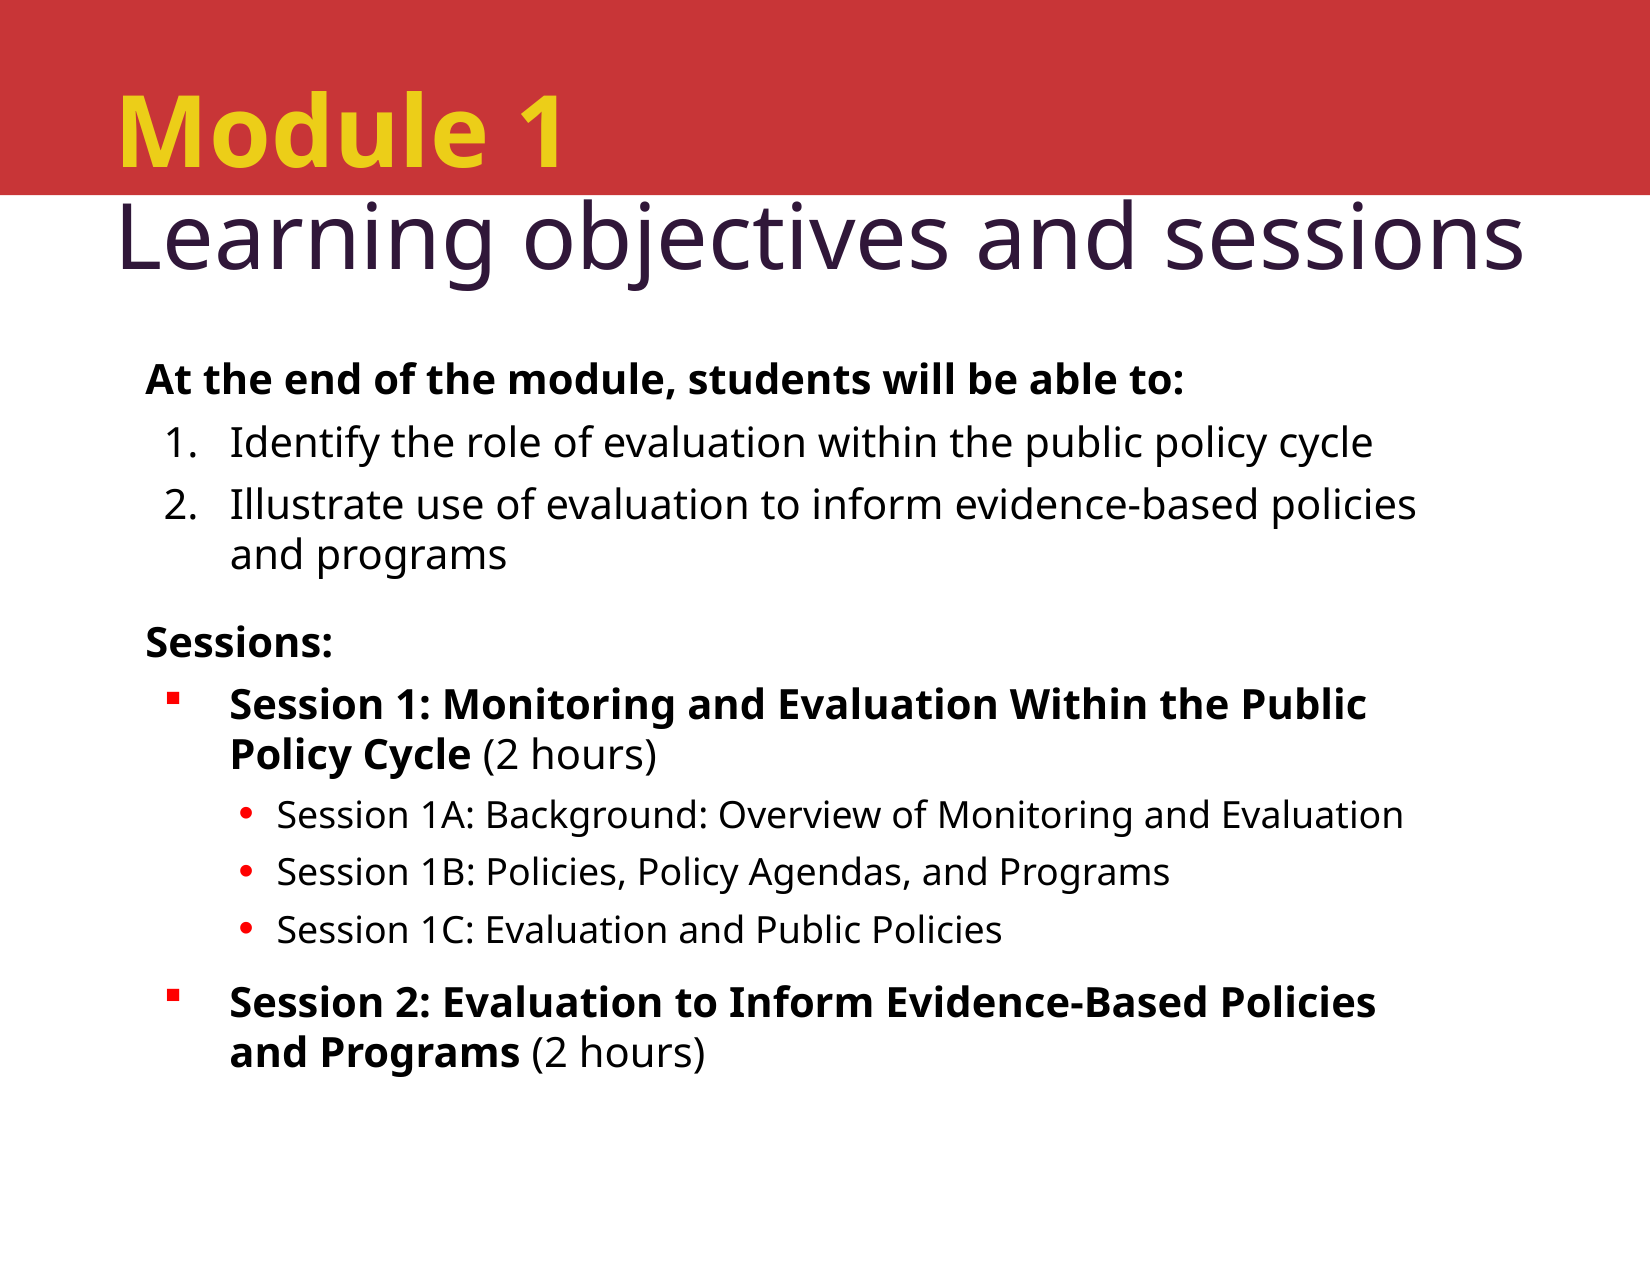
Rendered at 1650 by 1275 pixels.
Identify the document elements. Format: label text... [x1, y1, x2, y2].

list Learning objectives and sessions [100, 170, 1588, 346]
title Module 1 [100, 60, 1524, 170]
list At the end of the module, students will be able to: Identify the role of evaluation within the public policy cycle Illustrate use of evaluation to inform evidence-based policies and programs Sessions: Session 1: Monitoring and Evaluation Within the Public Policy Cycle (2 hours) Session 1A: Background: Overview of Monitoring and Evaluation Session 1B: Policies, Policy Agendas, and Programs Session 1C: Evaluation and Public Policies Session 2: Evaluation to Inform Evidence-Based Policies and Programs (2 hours) [130, 346, 1494, 1140]
